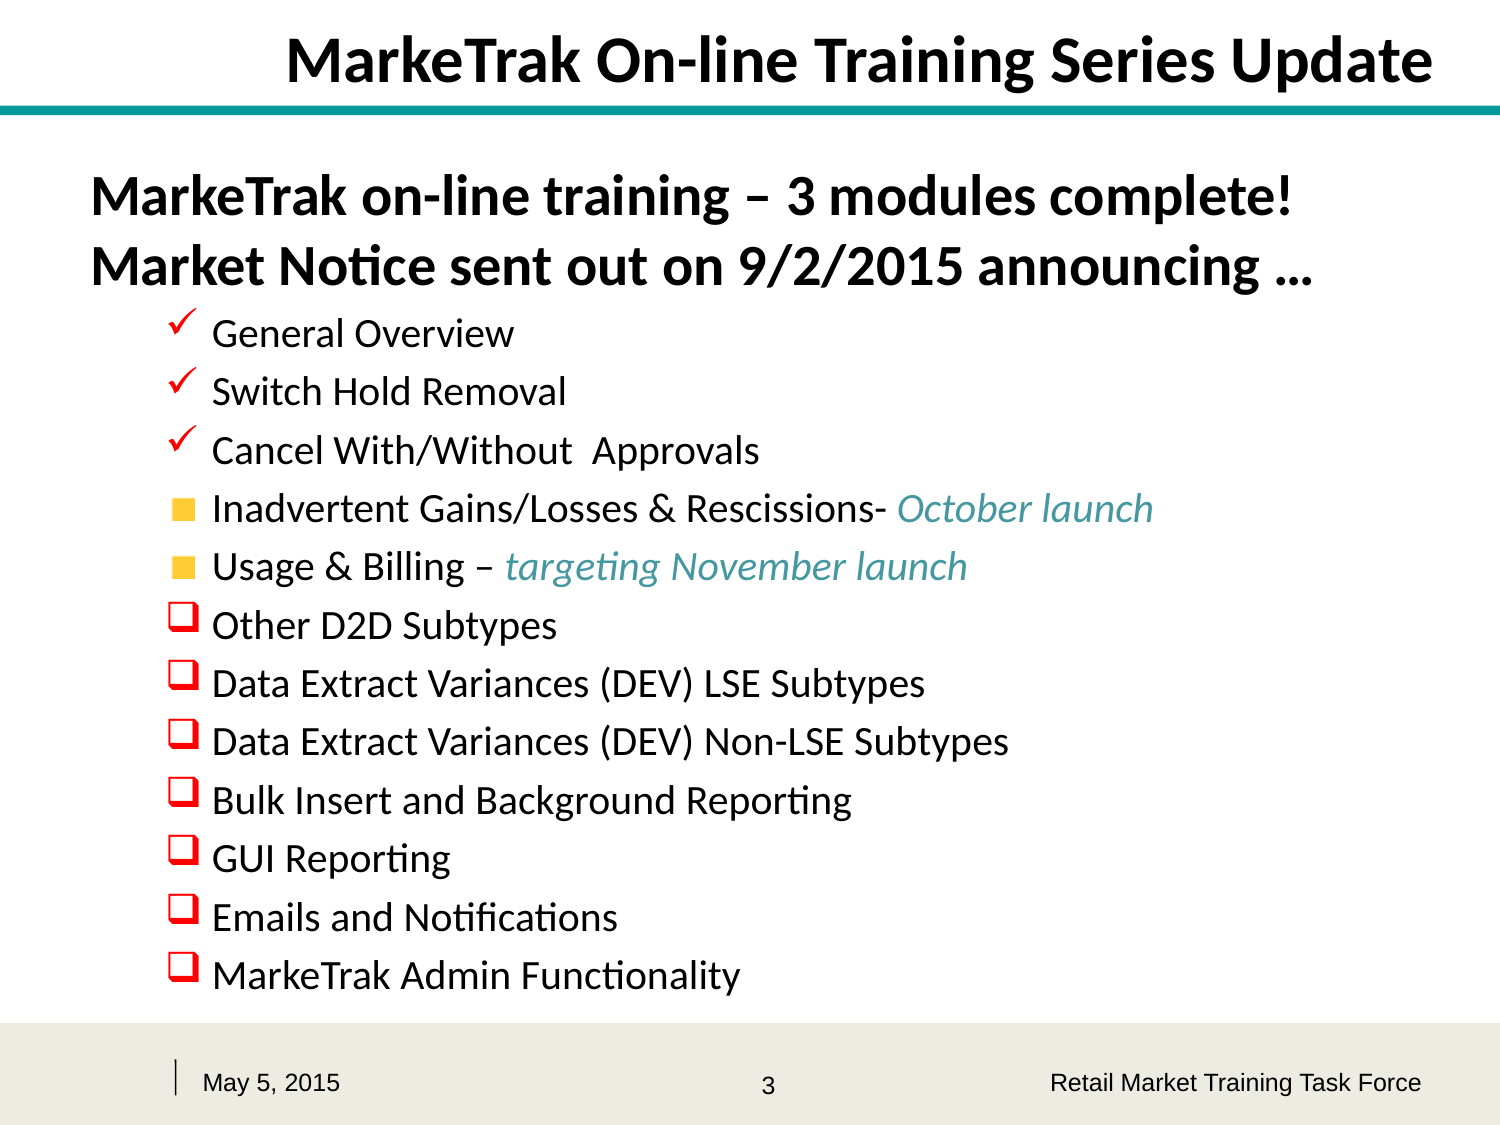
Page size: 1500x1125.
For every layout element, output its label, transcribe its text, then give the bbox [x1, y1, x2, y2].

title MarkeTrak On-line Training Series Update [24, 0, 1451, 113]
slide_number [187, 1059, 538, 1125]
list MarkeTrak on-line training – 3 modules complete! Market Notice sent out on 9/2/2015 announcing … General Overview Switch Hold Removal Cancel With/Without Approvals Inadvertent Gains/Losses & Rescissions- October launch Usage & Billing – targeting November launch Other D2D Subtypes Data Extract Variances (DEV) LSE Subtypes Data Extract Variances (DEV) Non-LSE Subtypes Bulk Insert and Background Reporting GUI Reporting Emails and Notifications MarkeTrak Admin Functionality [74, 149, 1476, 988]
picture [165, 491, 195, 521]
picture [165, 549, 195, 579]
footer Retail Market Training Task Force [1024, 1059, 1438, 1125]
